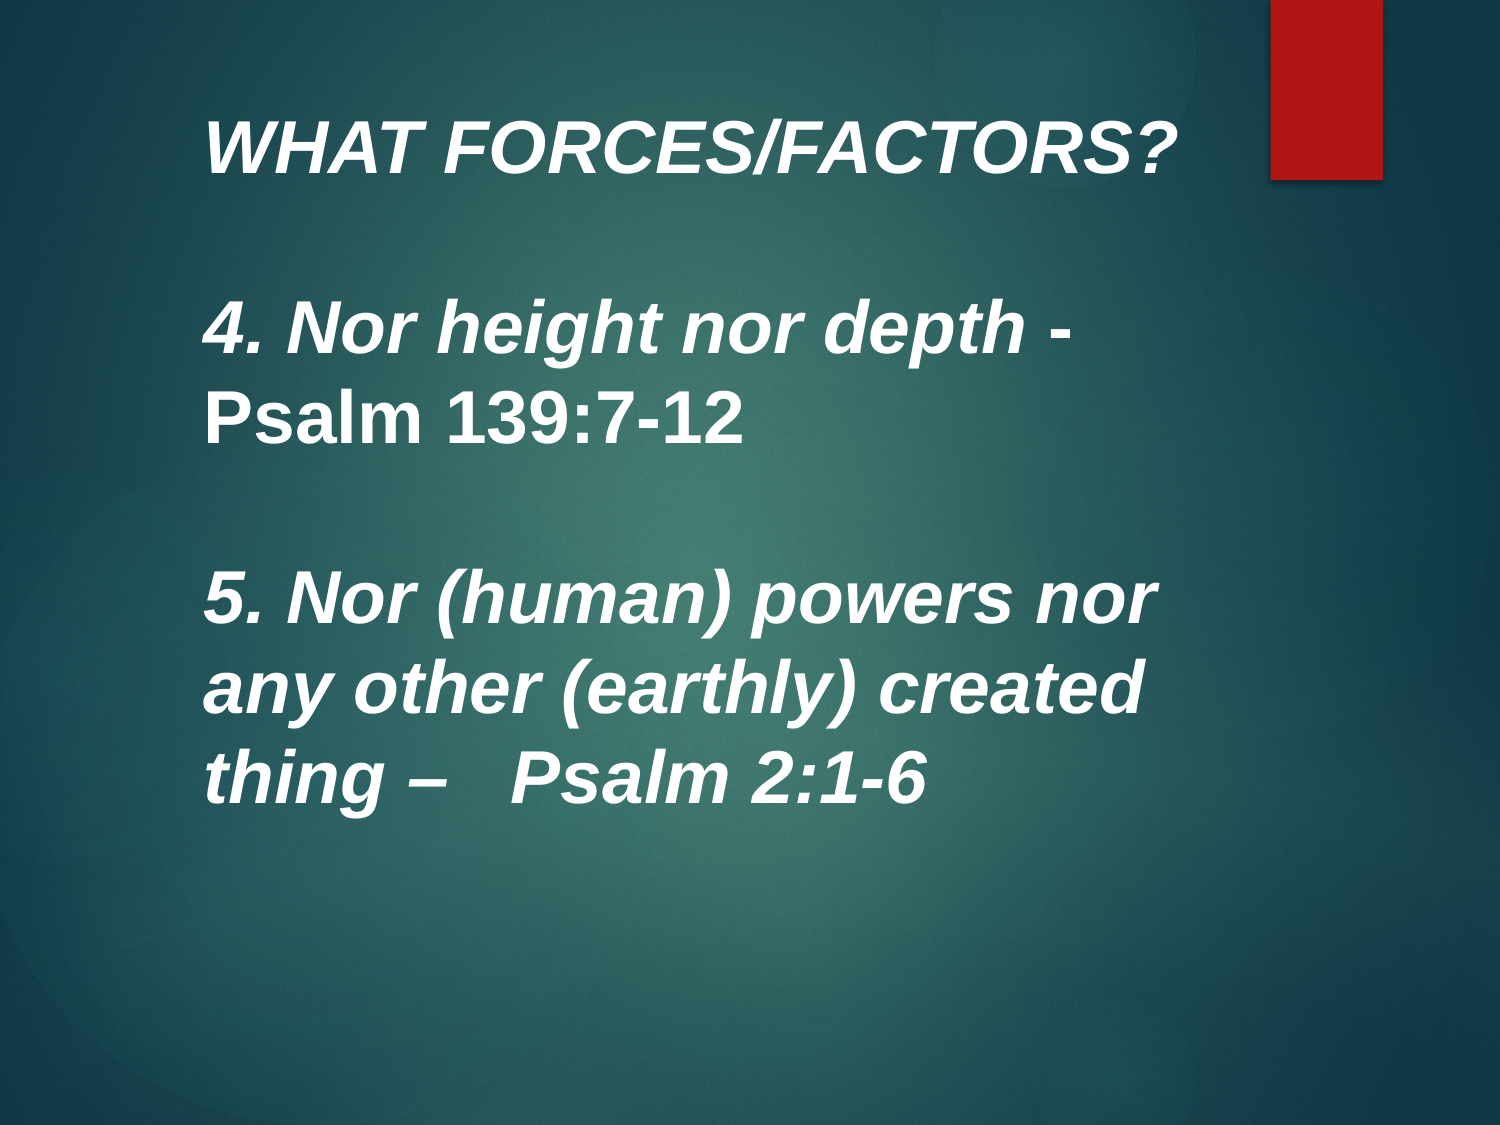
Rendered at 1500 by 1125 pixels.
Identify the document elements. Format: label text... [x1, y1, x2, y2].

text_box WHAT FORCES/FACTORS? 4. Nor height nor depth - Psalm 139:7-12 5. Nor (human) powers nor any other (earthly) created thing – Psalm 2:1-6 [188, 91, 1320, 826]
